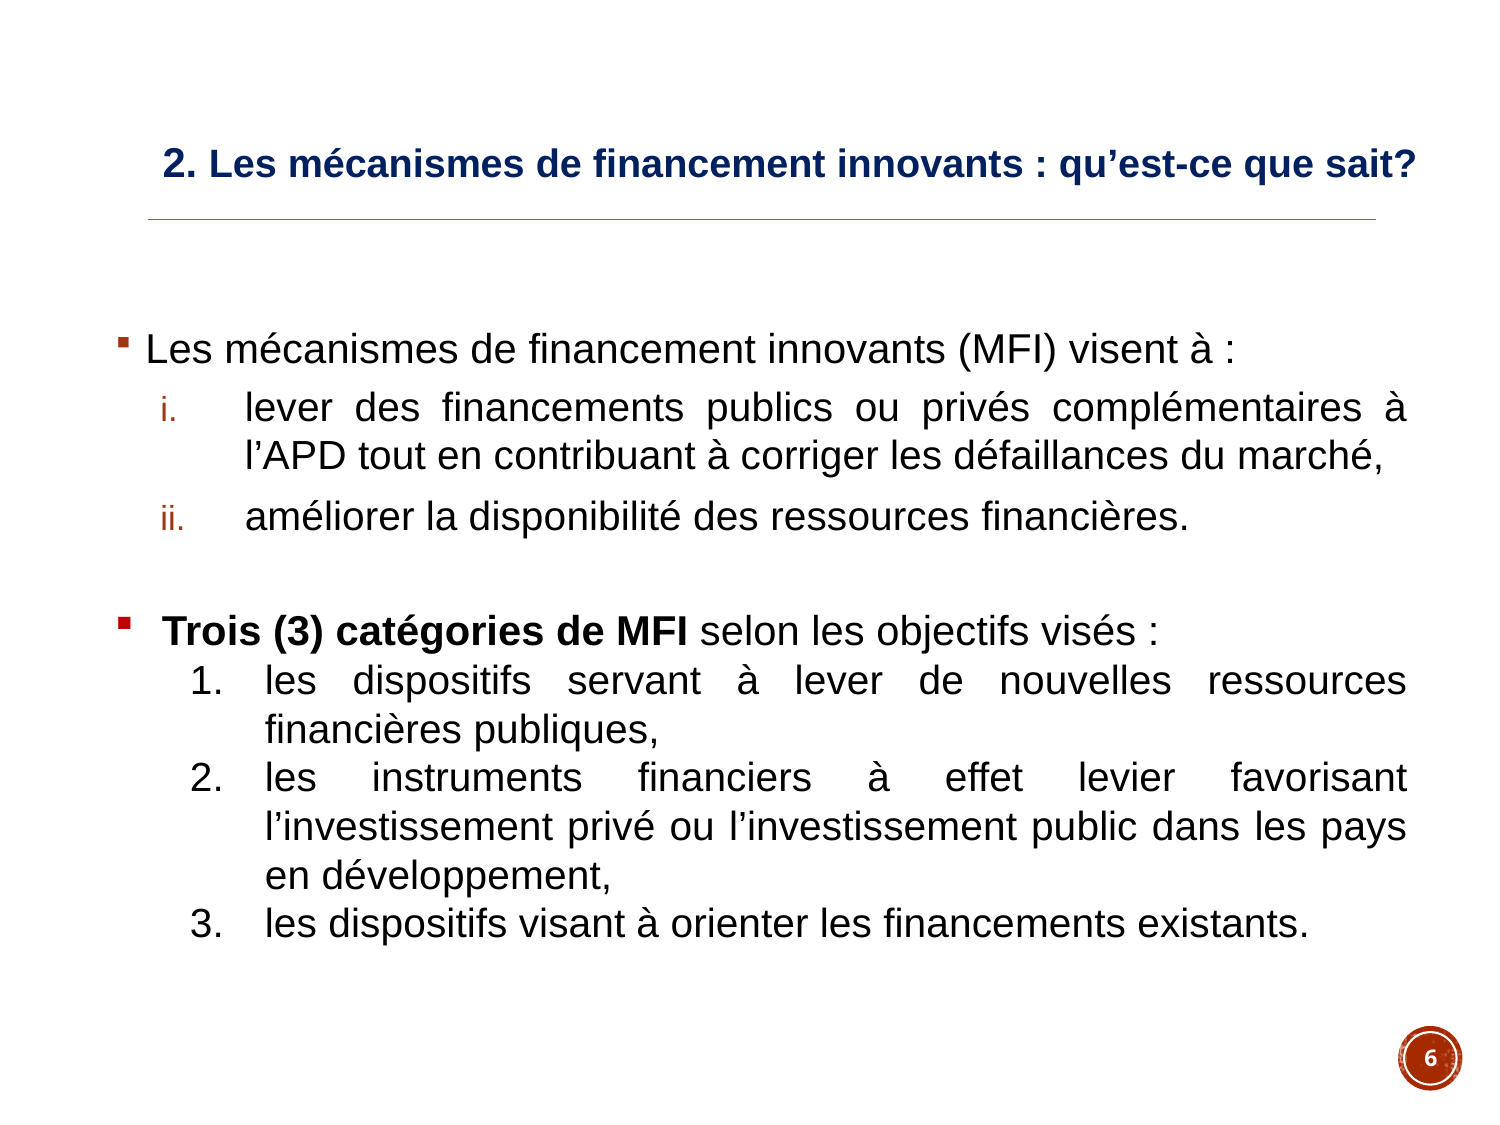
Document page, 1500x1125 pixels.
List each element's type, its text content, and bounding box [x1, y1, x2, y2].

list Les mécanismes de financement innovants (MFI) visent à : lever des financements publics ou privés complémentaires à l’APD tout en contribuant à corriger les défaillances du marché, améliorer la disponibilité des ressources financières. [100, 314, 1424, 596]
text_box Trois (3) catégories de MFI selon les objectifs visés : les dispositifs servant à lever de nouvelles ressources financières publiques, les instruments financiers à effet levier favorisant l’investissement privé ou l’investissement public dans les pays en développement, les dispositifs visant à orienter les financements existants. [100, 596, 1424, 954]
slide_number 6 [1391, 1028, 1471, 1089]
title 2. Les mécanismes de financement innovants : qu’est-ce que sait? [147, 113, 1447, 219]
